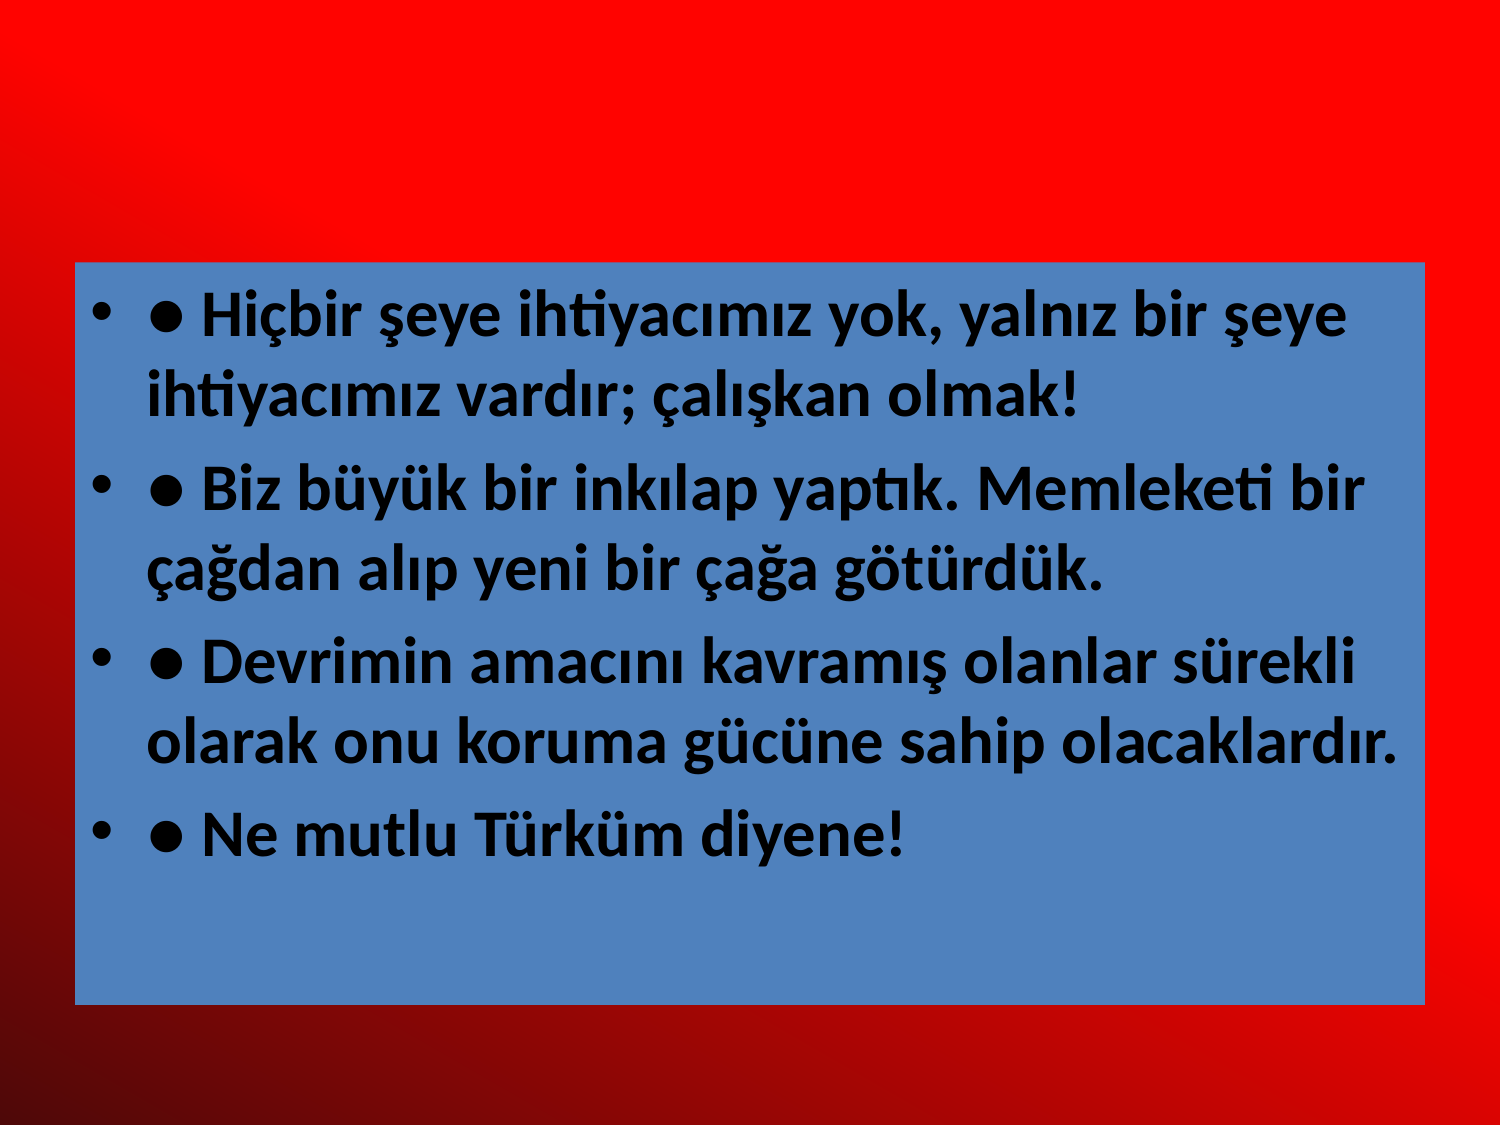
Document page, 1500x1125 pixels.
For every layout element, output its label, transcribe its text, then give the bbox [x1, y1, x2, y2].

list ● Hiçbir şeye ihtiyacımız yok, yalnız bir şeye ihtiyacımız vardır; çalışkan olmak! ● Biz büyük bir inkılap yaptık. Memleketi bir çağdan alıp yeni bir çağa götürdük. ● Devrimin amacını kavramış olanlar sürekli olarak onu koruma gücüne sahip olacaklardır. ● Ne mutlu Türküm diyene! [75, 262, 1425, 1005]
